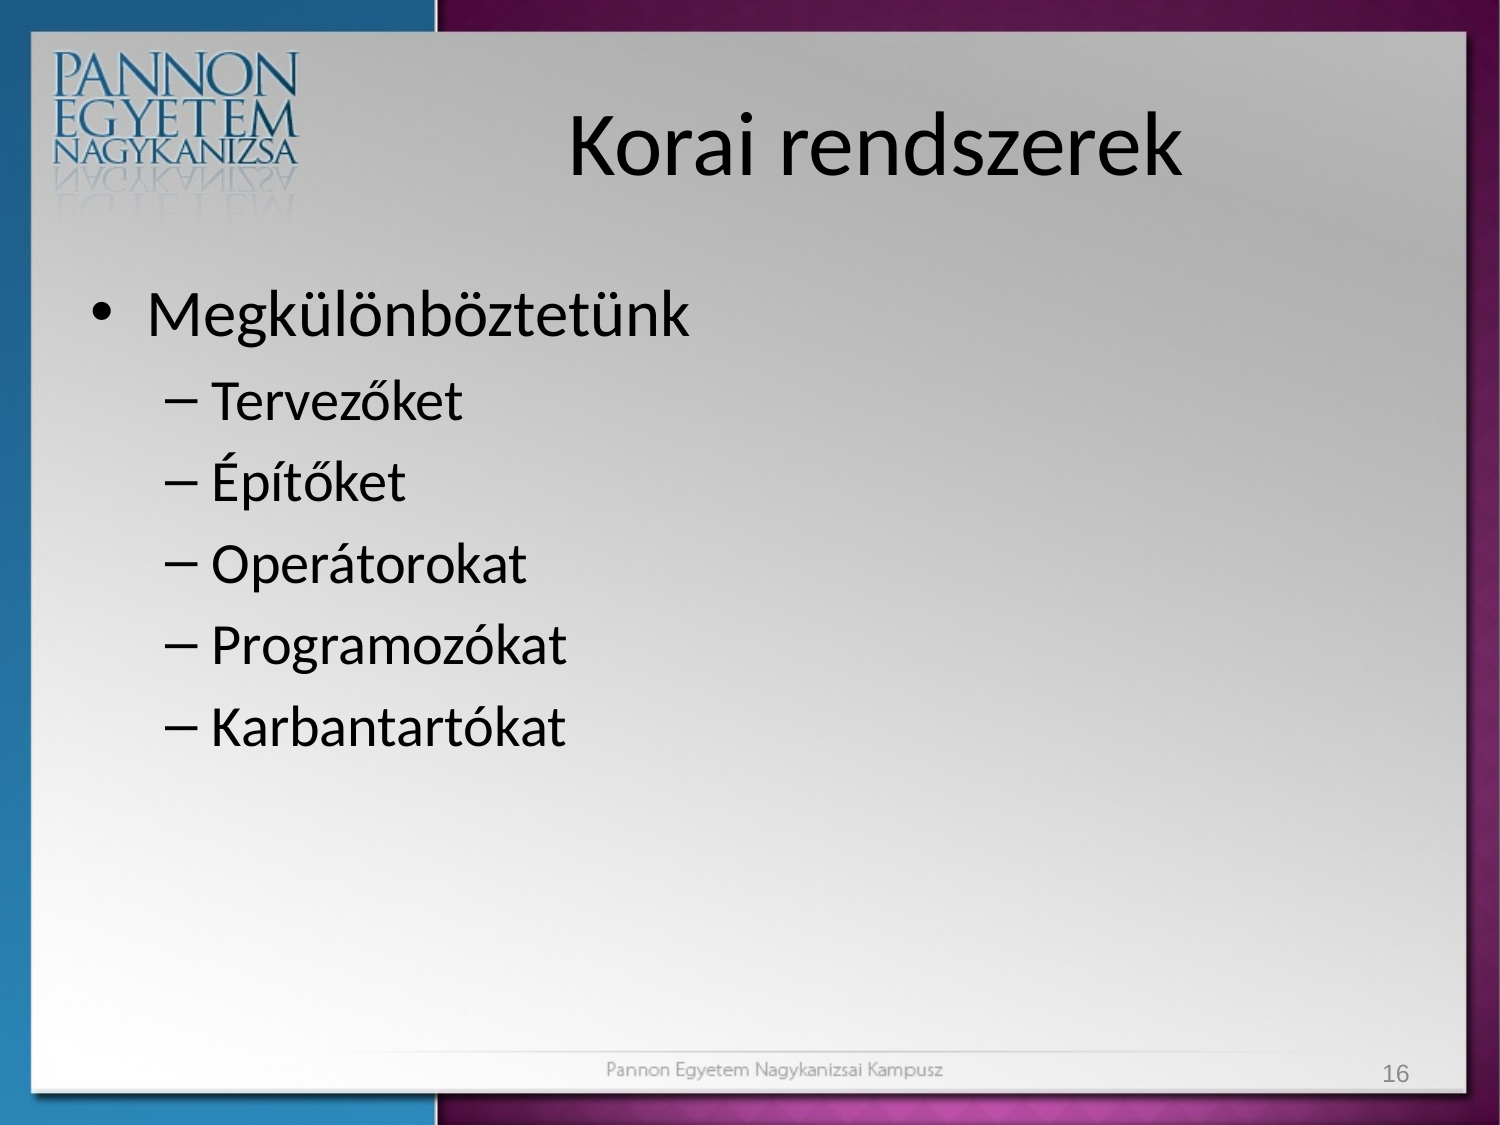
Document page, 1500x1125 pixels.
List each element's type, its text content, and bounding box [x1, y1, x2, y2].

slide_number 16 [1074, 1042, 1425, 1103]
list Megkülönböztetünk Tervezőket Építőket Operátorokat Programozókat Karbantartókat [75, 262, 1425, 1038]
title Korai rendszerek [328, 45, 1425, 233]
picture [0, 0, 1500, 1125]
